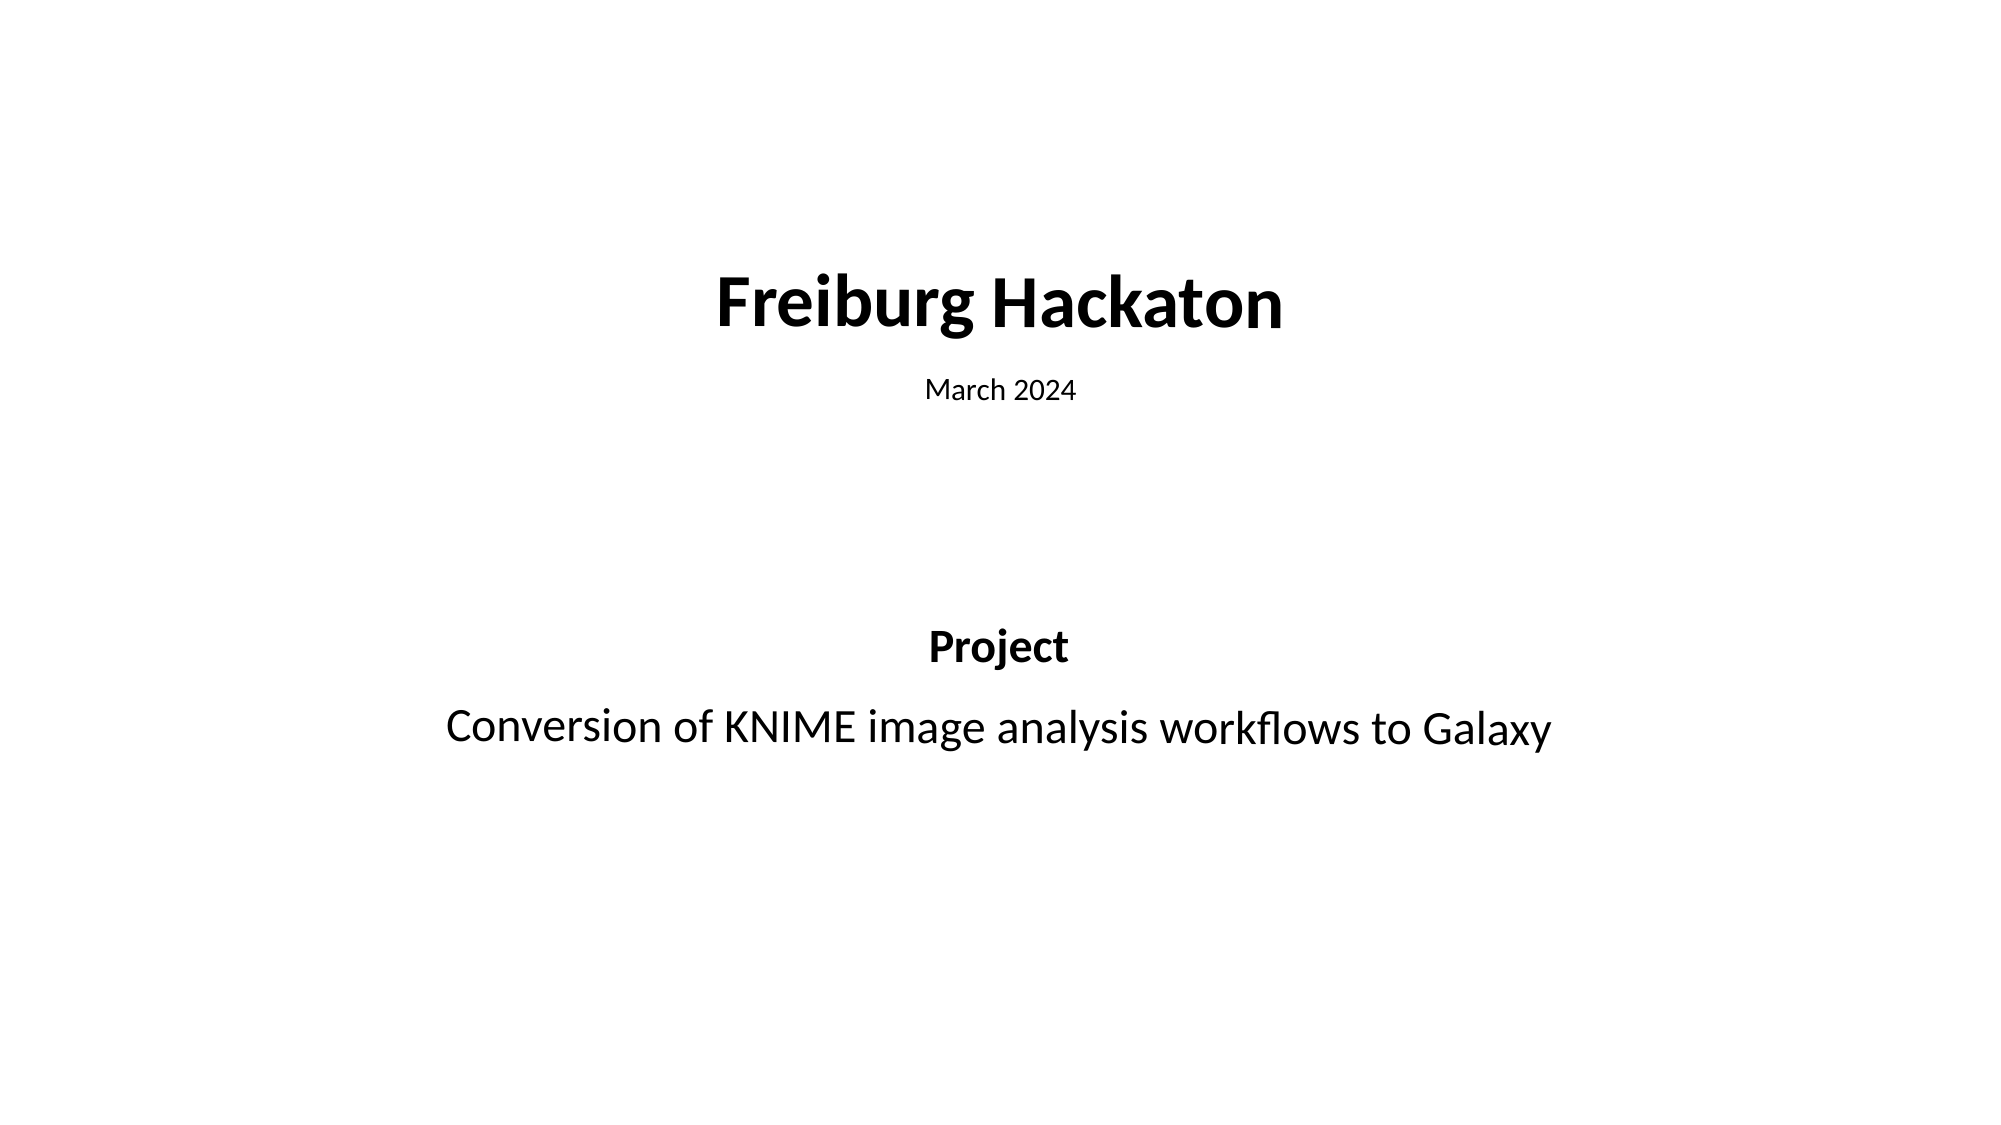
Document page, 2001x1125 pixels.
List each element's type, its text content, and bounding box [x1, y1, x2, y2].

list Freiburg Hackaton March 2024 Project Conversion of KNIME image analysis workflows to Galaxy [98, 258, 1902, 920]
